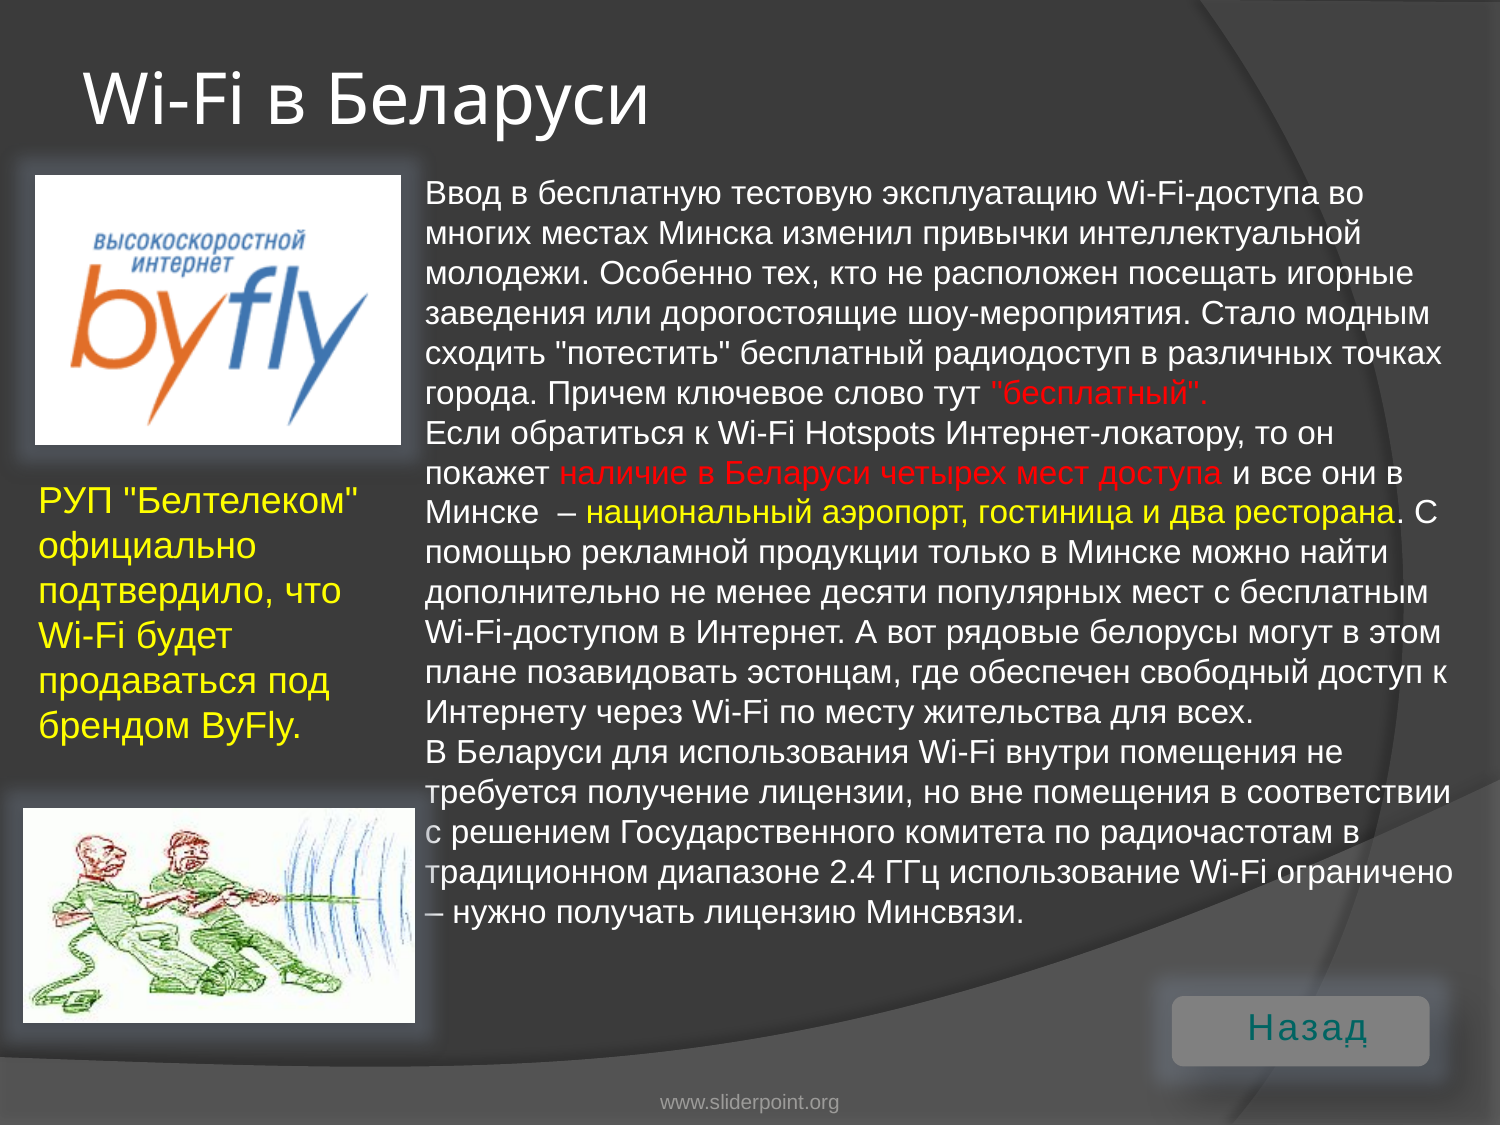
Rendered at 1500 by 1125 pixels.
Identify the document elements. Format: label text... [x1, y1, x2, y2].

text_box Назад [1232, 996, 1383, 1056]
text_box РУП "Белтелеком" официально подтвердило, что Wi-Fi будет продаваться под брендом ByFly. [23, 468, 387, 754]
title Wi-Fi в Беларуси [75, 45, 1301, 163]
text_box [1170, 994, 1432, 1068]
picture [34, 175, 401, 445]
text_box Ввод в бесплатную тестовую эксплуатацию Wi-Fi-доступа во многих местах Минска изменил привычки интеллектуальной молодежи. Особенно тех, кто не расположен посещать игорные заведения или дорогостоящие шоу-мероприятия. Стало модным сходить "потестить" бесплатный радиодоступ в различных точках города. Причем ключевое слово тут "бесплатный". Если обратиться к Wi-Fi Hotspots Интернет-локатору, то он покажет наличие в Беларуси четырех мест доступа и все они в Минске – национальный аэропорт, гостиница и два ресторана. С помощью рекламной продукции только в Минске можно найти дополнительно не менее десяти популярных мест с бесплатным Wi-Fi-доступом в Интернет. А вот рядовые белорусы могут в этом плане позавидовать эстонцам, где обеспечен свободный доступ к Интернету через Wi-Fi по месту жительства для всех. В Беларуси для использования Wi-Fi внутри помещения не требуется получение лицензии, но вне помещения в соответствии с решением Государственного комитета по радиочастотам в традиционном диапазоне 2.4 ГГц использование Wi-Fi ограничено – нужно получать лицензию Минсвязи. [410, 163, 1477, 938]
footer www.sliderpoint.org [512, 1053, 988, 1114]
picture [23, 808, 415, 1023]
